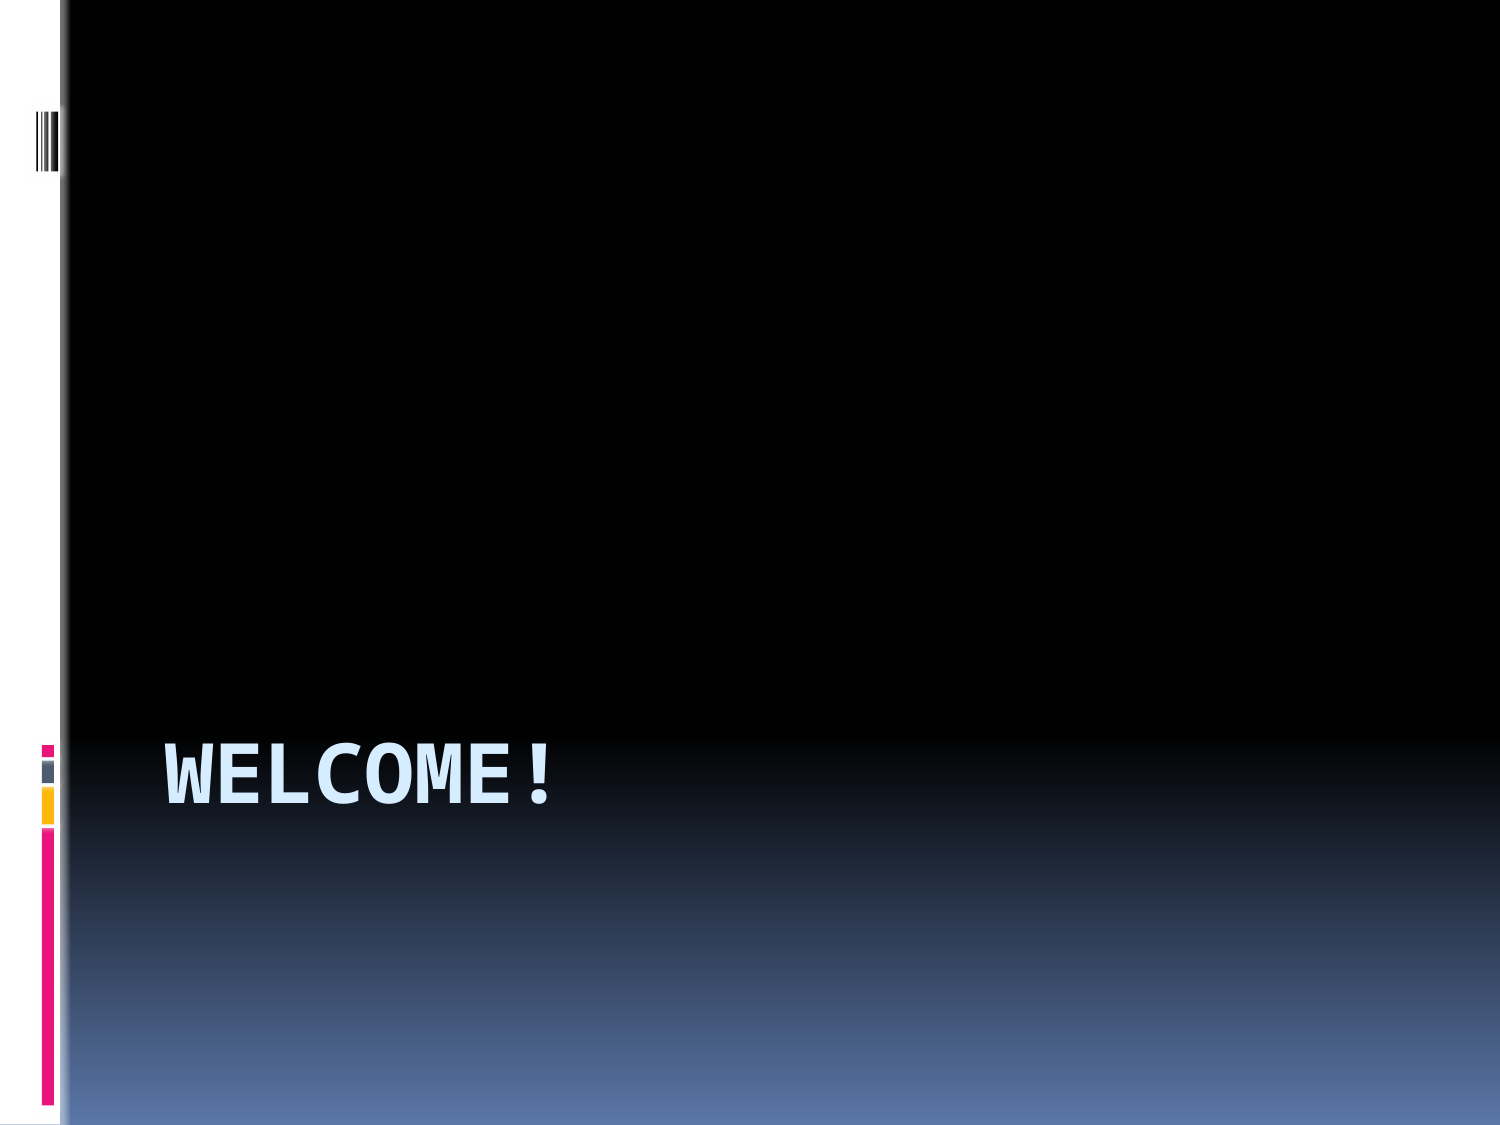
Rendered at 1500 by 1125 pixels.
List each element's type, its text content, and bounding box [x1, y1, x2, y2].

title Welcome! [150, 712, 1425, 1037]
